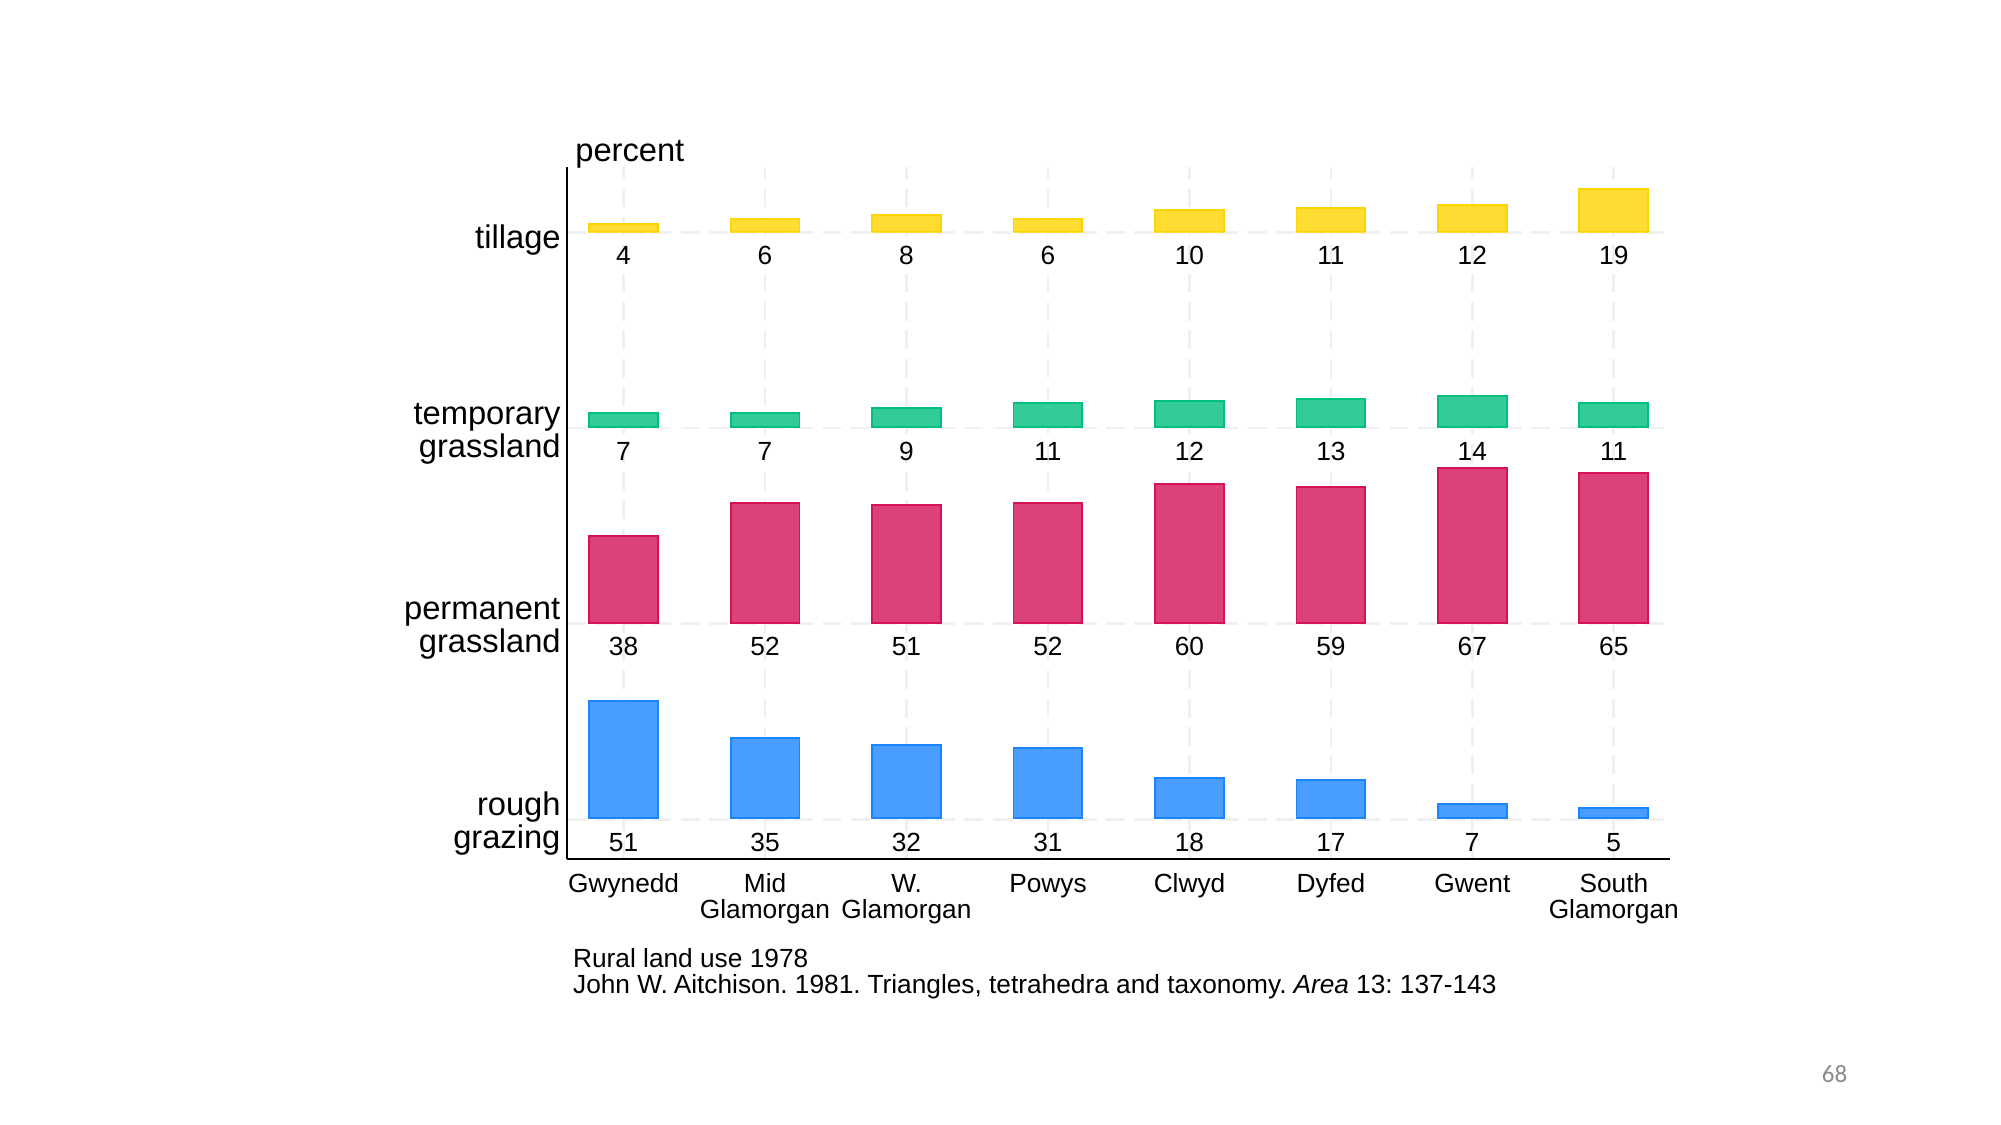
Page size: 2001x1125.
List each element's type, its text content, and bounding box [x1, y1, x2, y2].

slide_number 68 [1412, 1042, 1863, 1103]
picture [127, 89, 1703, 1035]
